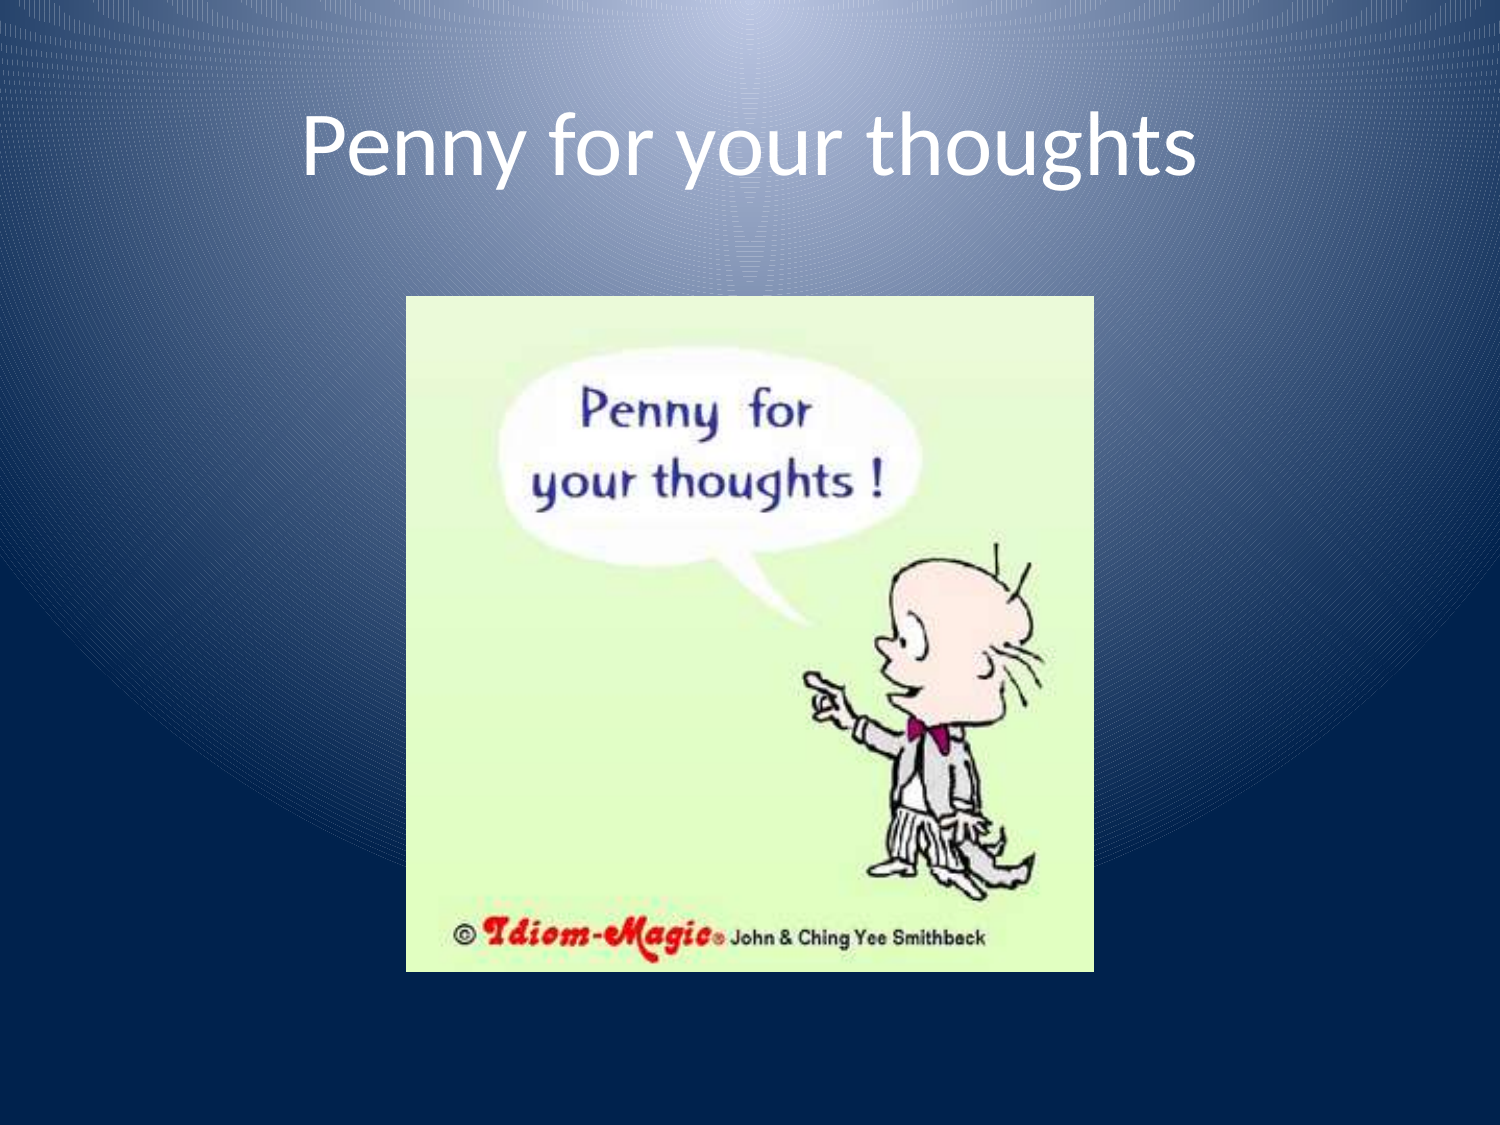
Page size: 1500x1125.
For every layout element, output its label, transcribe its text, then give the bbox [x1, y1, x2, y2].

title Penny for your thoughts [75, 45, 1425, 233]
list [405, 295, 1094, 972]
